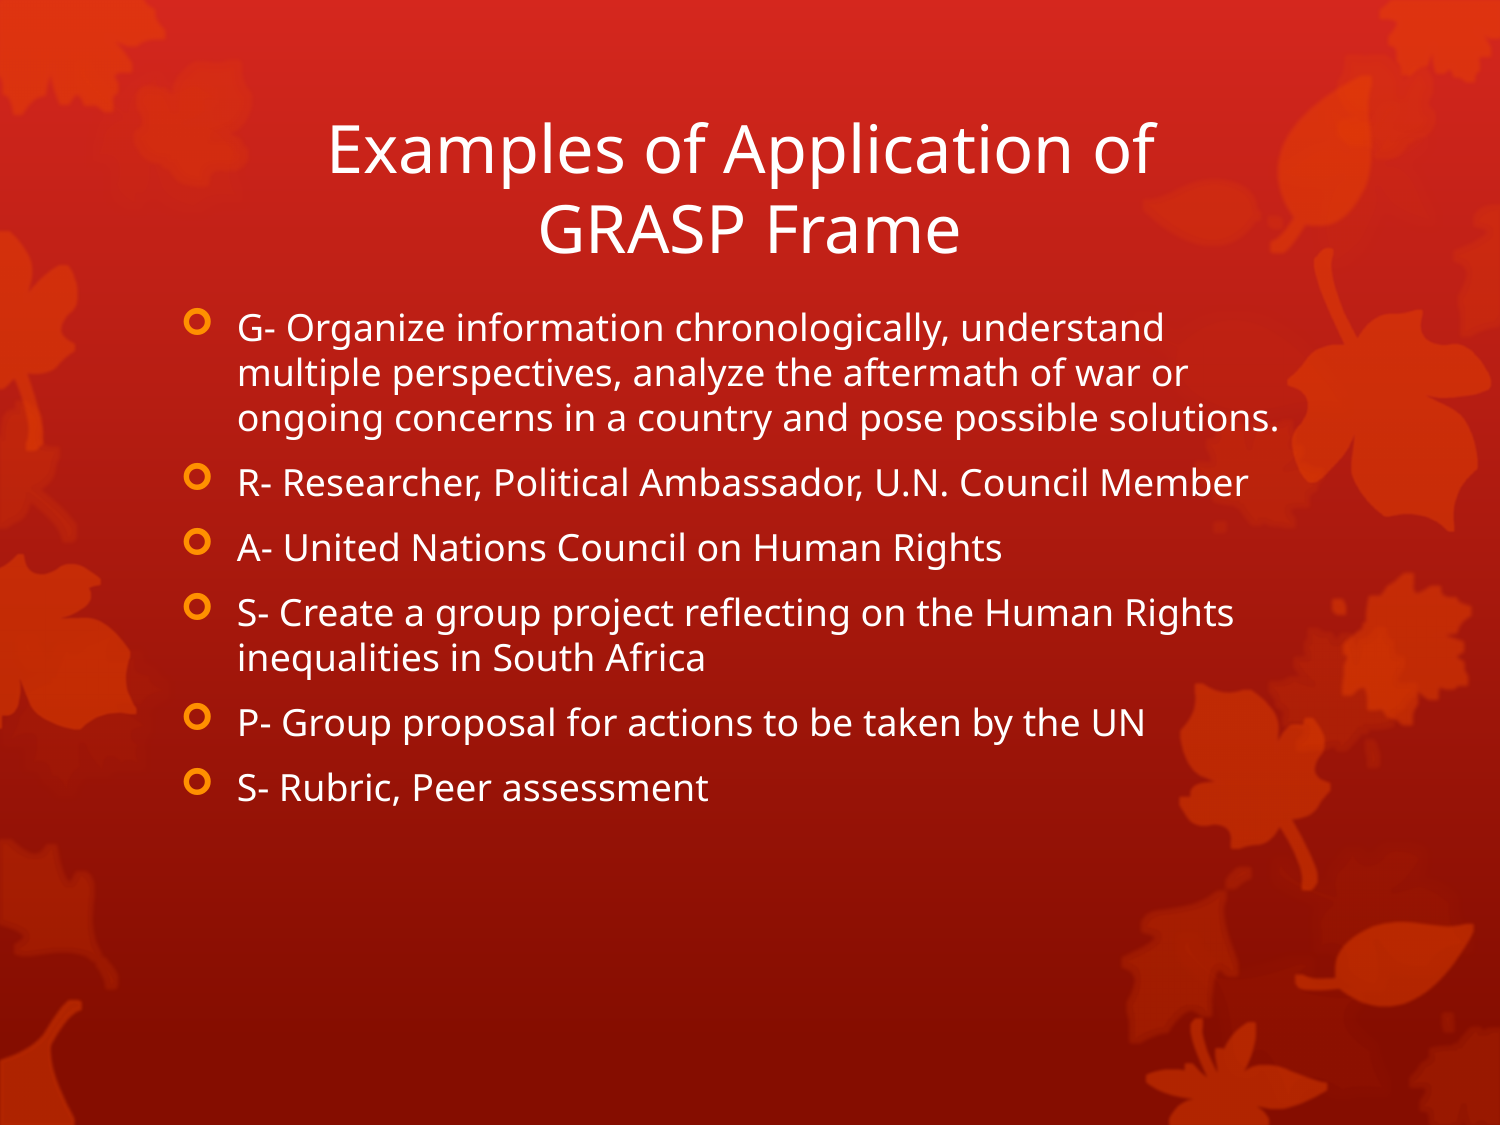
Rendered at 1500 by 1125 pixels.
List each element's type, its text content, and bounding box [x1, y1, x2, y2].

list G- Organize information chronologically, understand multiple perspectives, analyze the aftermath of war or ongoing concerns in a country and pose possible solutions. R- Researcher, Political Ambassador, U.N. Council Member A- United Nations Council on Human Rights S- Create a group project reflecting on the Human Rights inequalities in South Africa P- Group proposal for actions to be taken by the UN S- Rubric, Peer assessment [165, 296, 1335, 962]
title Examples of Application of GRASP Frame [165, 110, 1335, 263]
